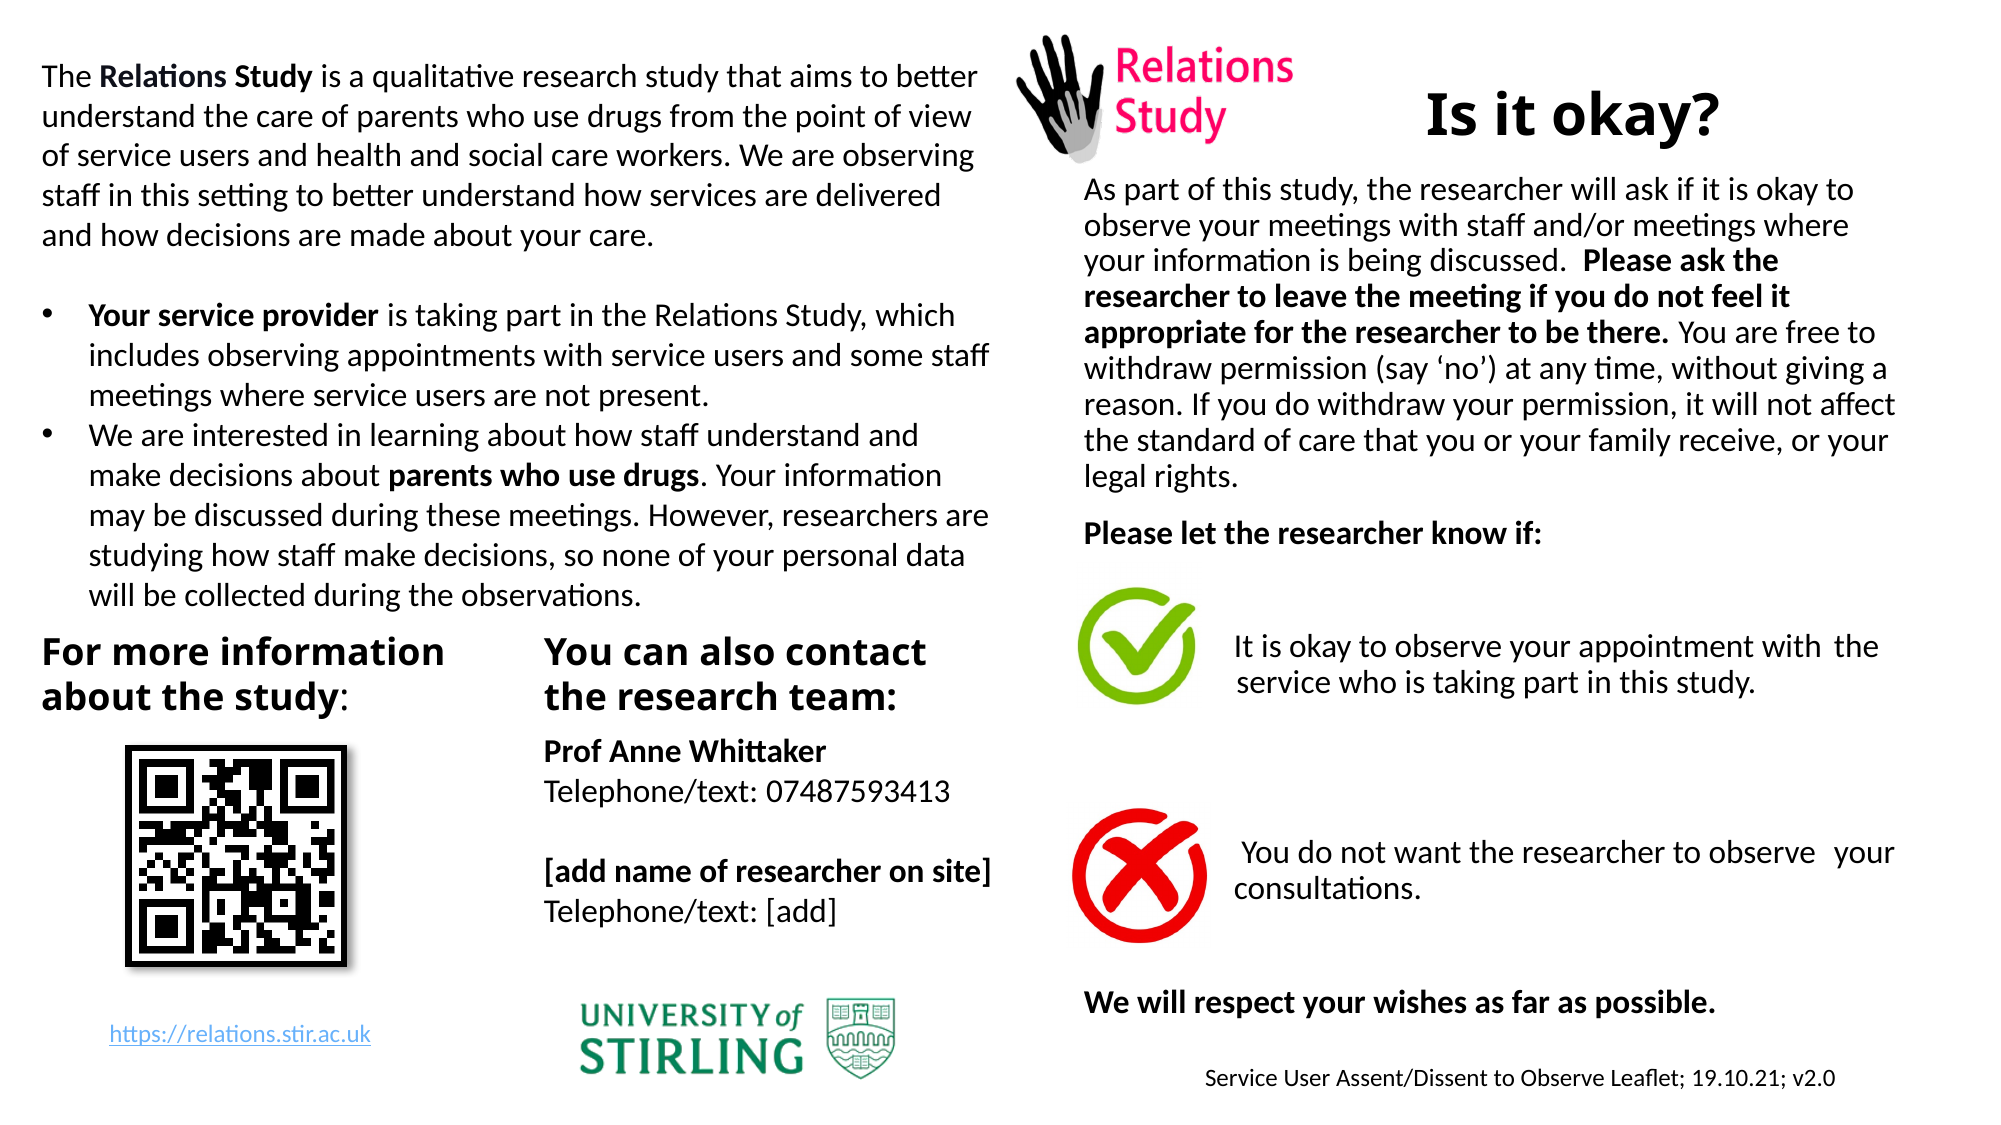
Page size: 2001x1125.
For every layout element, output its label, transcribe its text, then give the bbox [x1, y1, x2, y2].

title Is it okay? [1308, 59, 1856, 155]
picture [131, 751, 342, 961]
subtitle As part of this study, the researcher will ask if it is okay to observe your meetings with staff and/or meetings where your information is being discussed. Please ask the researcher to leave the meeting if you do not feel it appropriate for the researcher to be there. You are free to withdraw permission (say ‘no’) at any time, without giving a reason. If you do withdraw your permission, it will not affect the standard of care that you or your family receive, or your legal rights. Please let the researcher know if: It is okay to observe your appointment with the service s service who is taking part in this study. You do not want the researcher to observe your consultations. We will respect your wishes as far as possible. [1068, 163, 1927, 1125]
picture [573, 972, 903, 1102]
picture [1066, 802, 1211, 948]
picture [1076, 562, 1202, 708]
picture [999, 25, 1308, 171]
text_box Prof Anne Whittaker Telephone/text: 07487593413 [add name of researcher on site] Telephone/text: [add] [528, 721, 1033, 977]
text_box The Relations Study is a qualitative research study that aims to better understand the care of parents who use drugs from the point of view of service users and health and social care workers. We are observing staff in this setting to better understand how services are delivered and how decisions are made about your care. Your service provider is taking part in the Relations Study, which includes observing appointments with service users and some staff meetings where service users are not present. We are interested in learning about how staff understand and make decisions about parents who use drugs. Your information may be discussed during these meetings. However, researchers are studying how staff make decisions, so none of your personal data will be collected during the observations. [26, 46, 1015, 975]
text_box Service User Assent/Dissent to Observe Leaflet; 19.10.21; v2.0 [1189, 1054, 1853, 1100]
text_box For more information about the study: [26, 620, 521, 725]
text_box You can also contact the research team: [528, 620, 1000, 725]
text_box https://relations.stir.ac.uk [88, 1010, 404, 1056]
